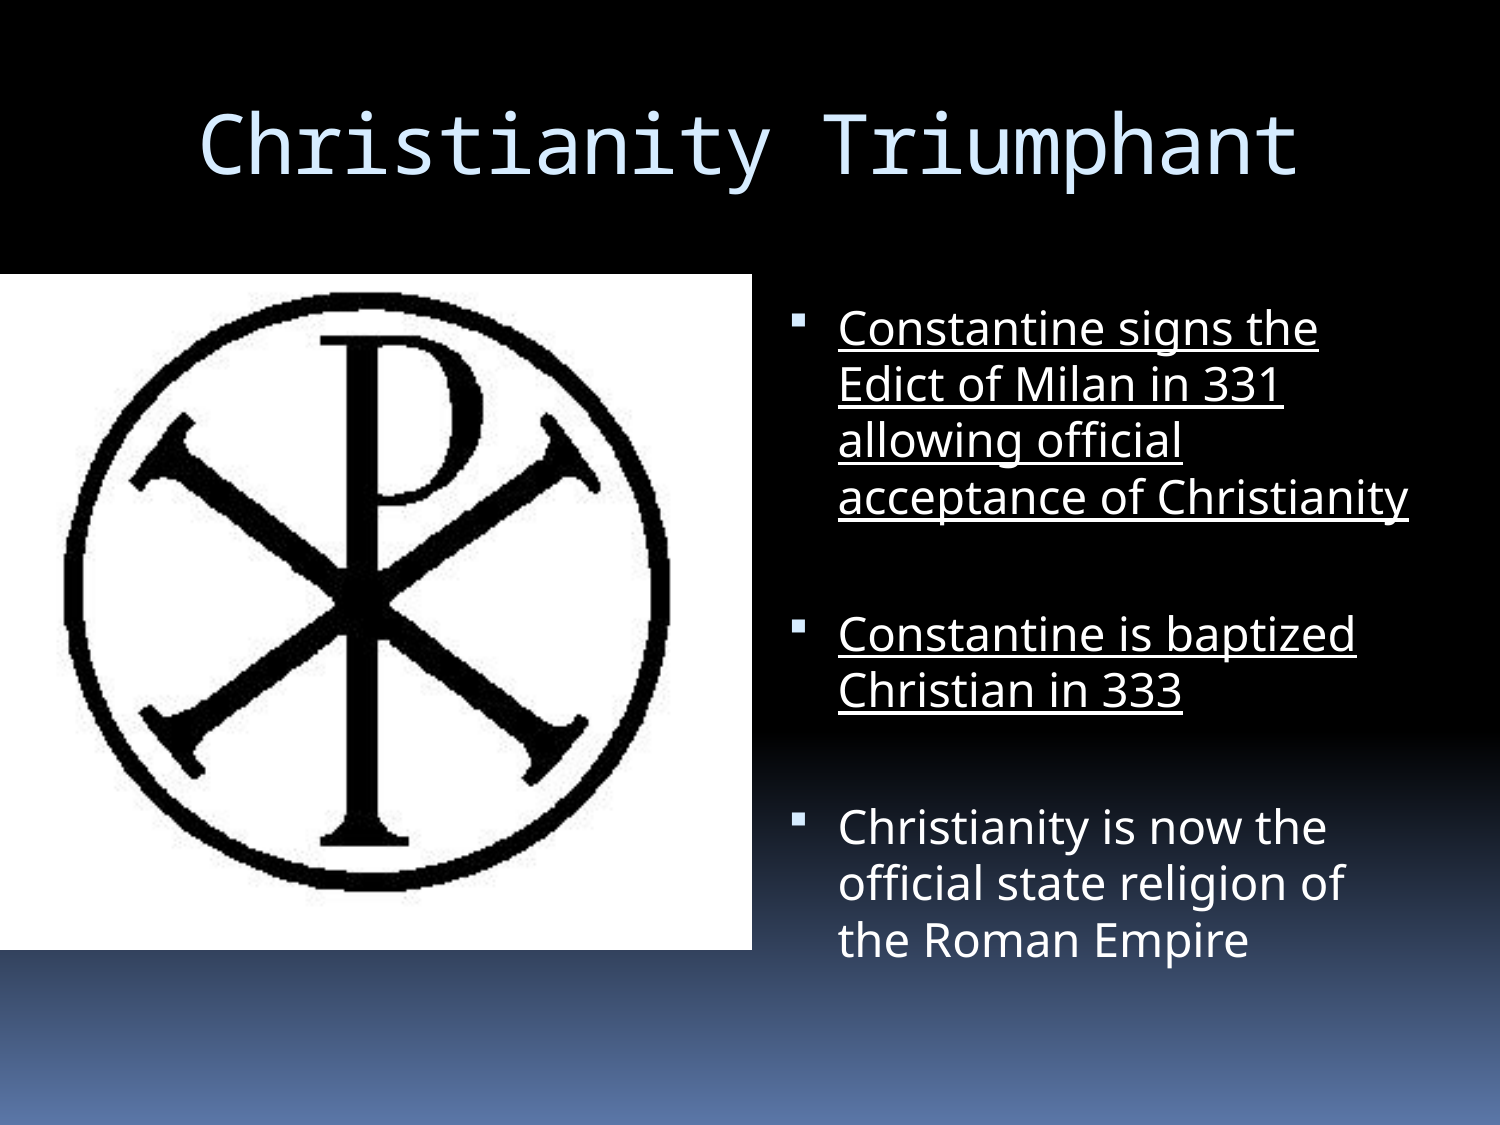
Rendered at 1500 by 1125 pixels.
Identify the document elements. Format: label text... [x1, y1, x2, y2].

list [0, 274, 753, 951]
title Christianity Triumphant [75, 83, 1425, 234]
list Constantine signs the Edict of Milan in 331 allowing official acceptance of Christianity Constantine is baptized Christian in 333 Christianity is now the official state religion of the Roman Empire [763, 290, 1427, 1033]
